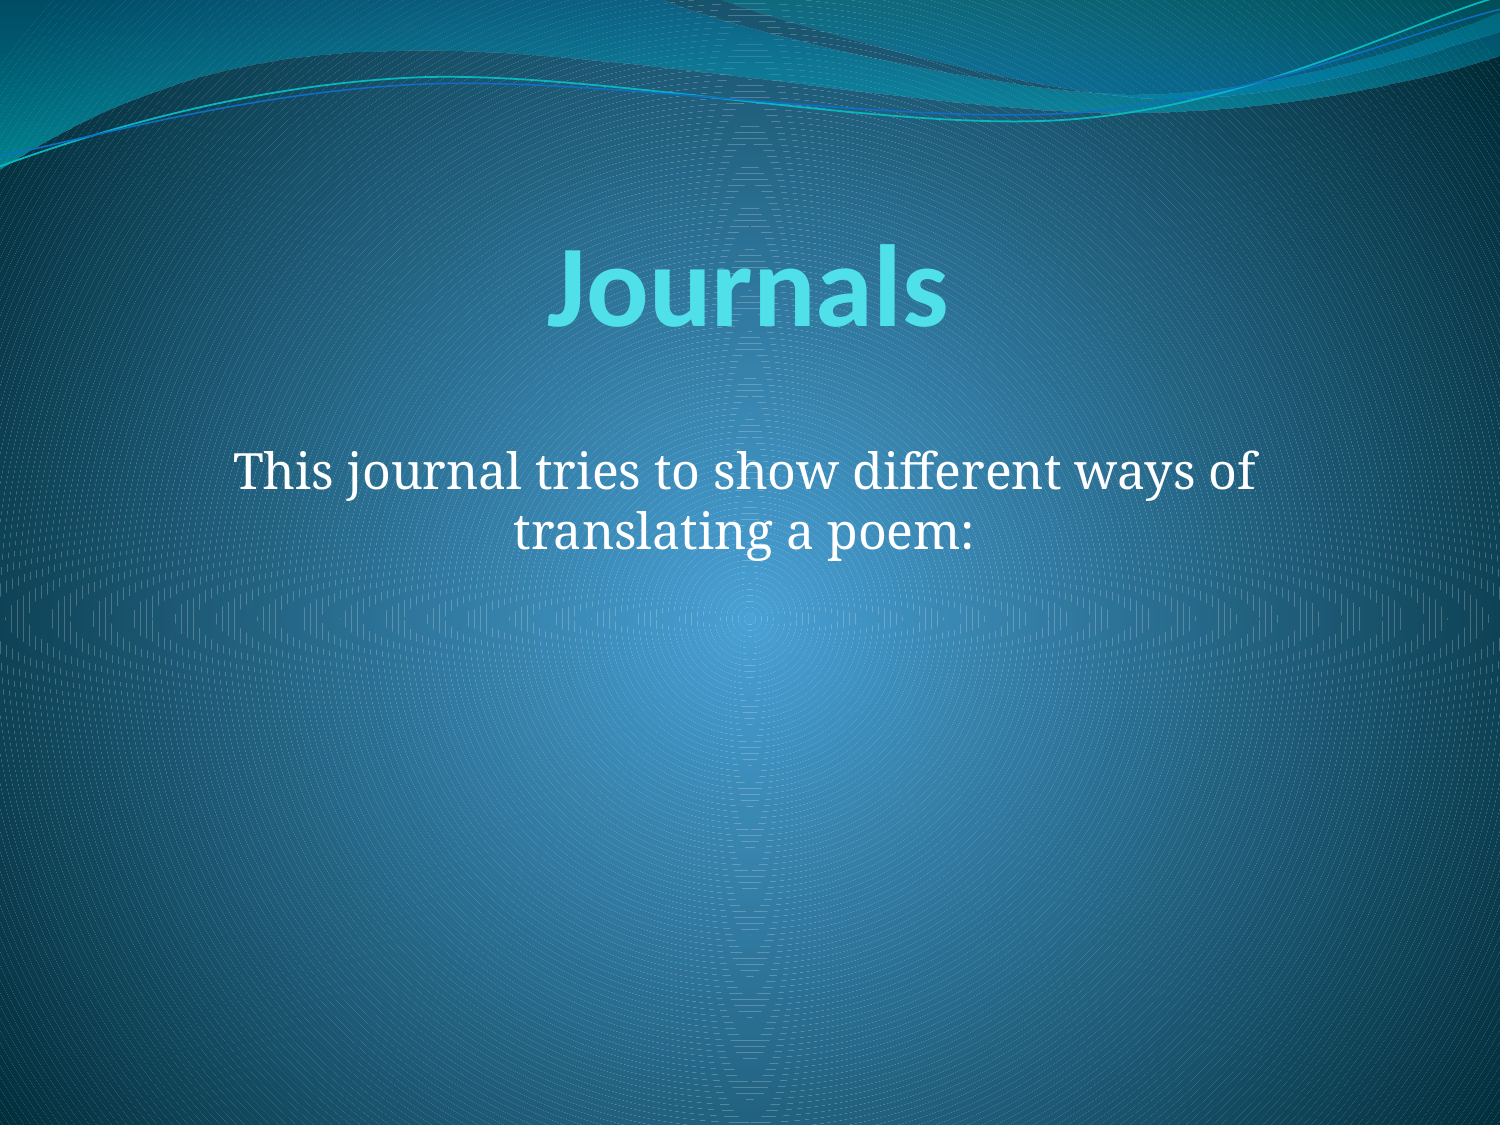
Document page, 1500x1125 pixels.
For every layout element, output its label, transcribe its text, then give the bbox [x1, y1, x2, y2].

title Journals [112, 78, 1388, 350]
subtitle This journal tries to show different ways of translating a poem: [225, 432, 1275, 728]
